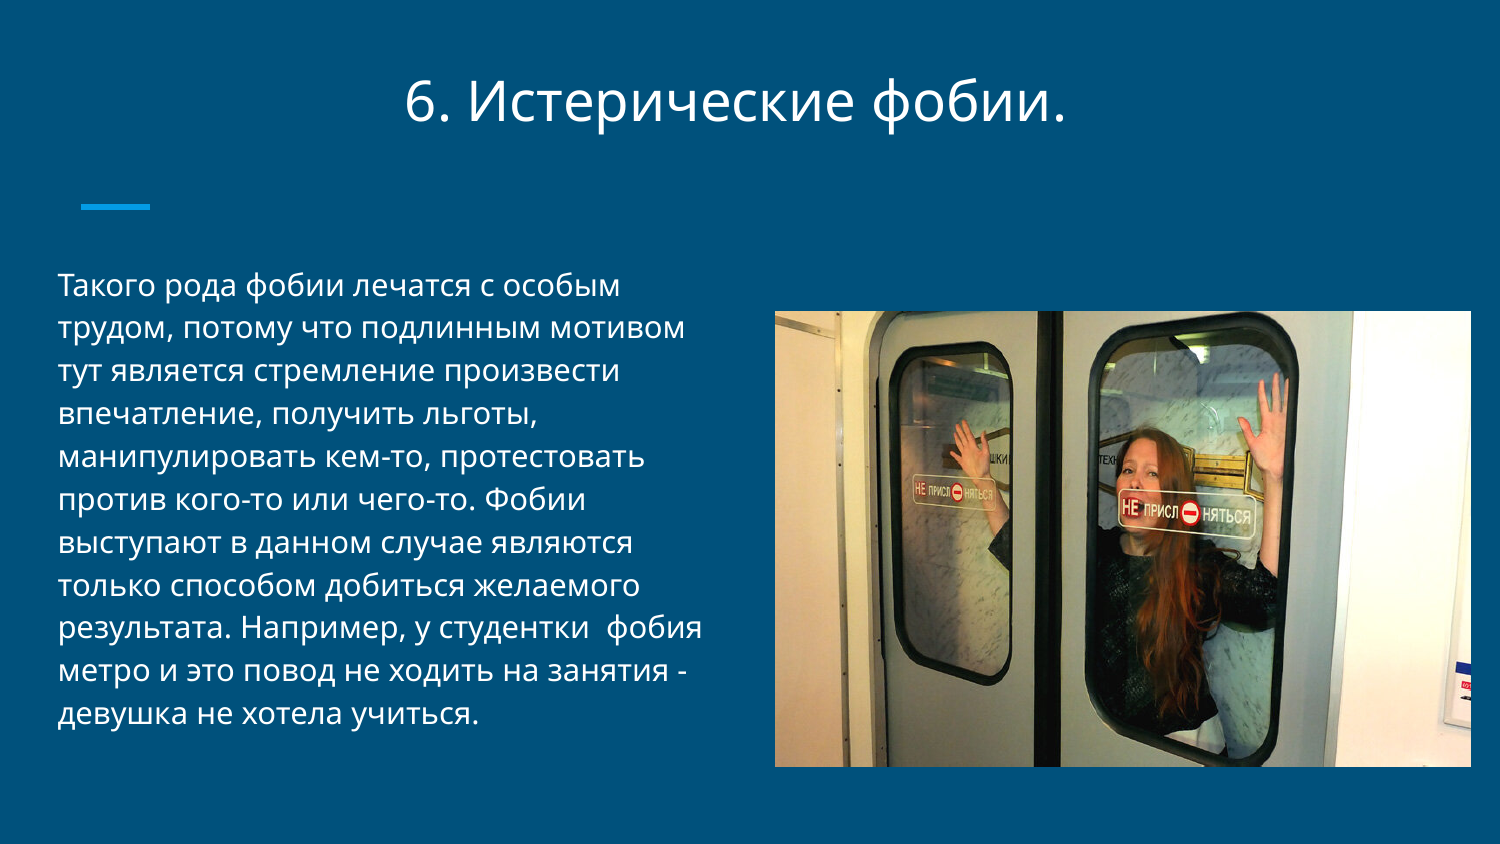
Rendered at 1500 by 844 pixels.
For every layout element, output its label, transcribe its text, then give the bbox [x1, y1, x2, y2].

list Такого рода фобии лечатся с особым трудом, потому что подлинным мотивом тут является стремление произвести впечатление, получить льготы, манипулировать кем-то, протестовать против кого-то или чего-то. Фобии выступают в данном случае являются только способом добиться желаемого результата. Например, у студентки фобия метро и это повод не ходить на занятия - девушка не хотела учиться. [42, 244, 750, 750]
title 6. Истерические фобии. [389, 34, 1111, 148]
picture [776, 312, 1470, 766]
